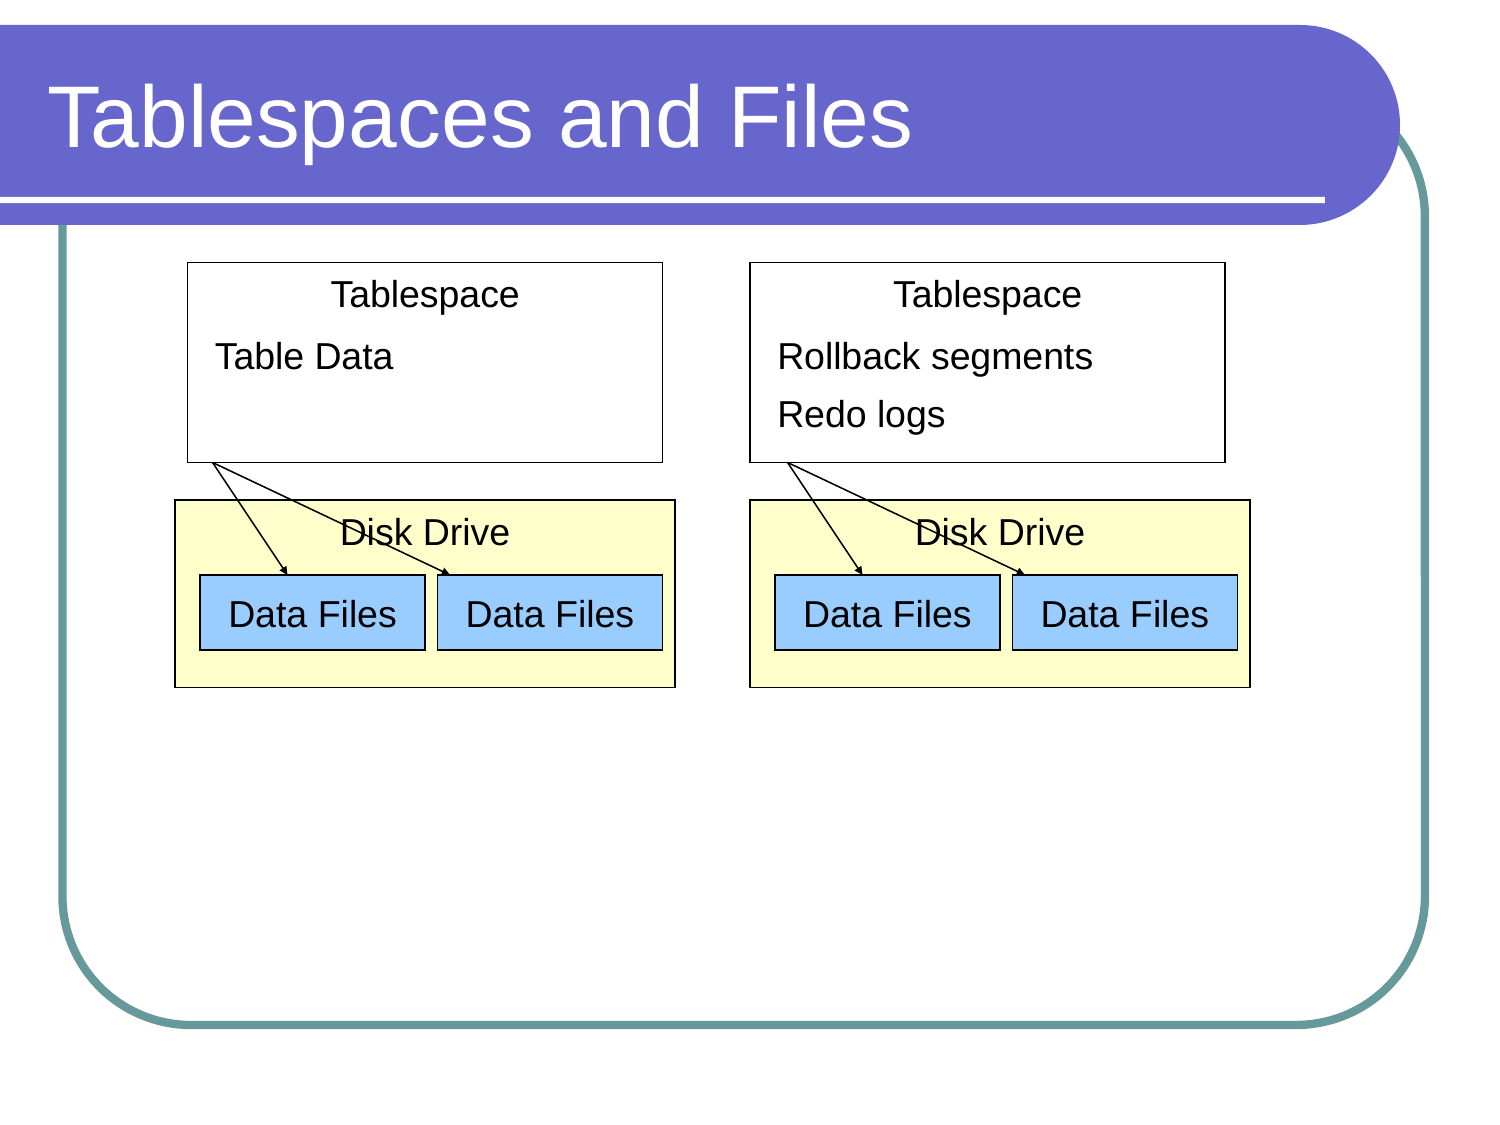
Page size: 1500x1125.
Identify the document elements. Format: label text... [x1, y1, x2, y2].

text_box Rollback segments Redo logs [762, 324, 1138, 443]
text_box [212, 463, 288, 575]
text_box Tablespace [750, 262, 1225, 463]
title Tablespaces and Files [31, 37, 1348, 188]
text_box Disk Drive [750, 500, 1250, 688]
text_box Table Data [199, 324, 438, 385]
text_box Disk Drive [174, 500, 675, 688]
text_box [212, 462, 451, 576]
text_box Data Files [1012, 574, 1238, 650]
text_box [787, 462, 1025, 576]
text_box Data Files [437, 574, 663, 650]
text_box Tablespace [187, 262, 663, 463]
text_box Data Files [199, 574, 425, 650]
text_box Data Files [774, 574, 1000, 650]
text_box [787, 463, 863, 575]
